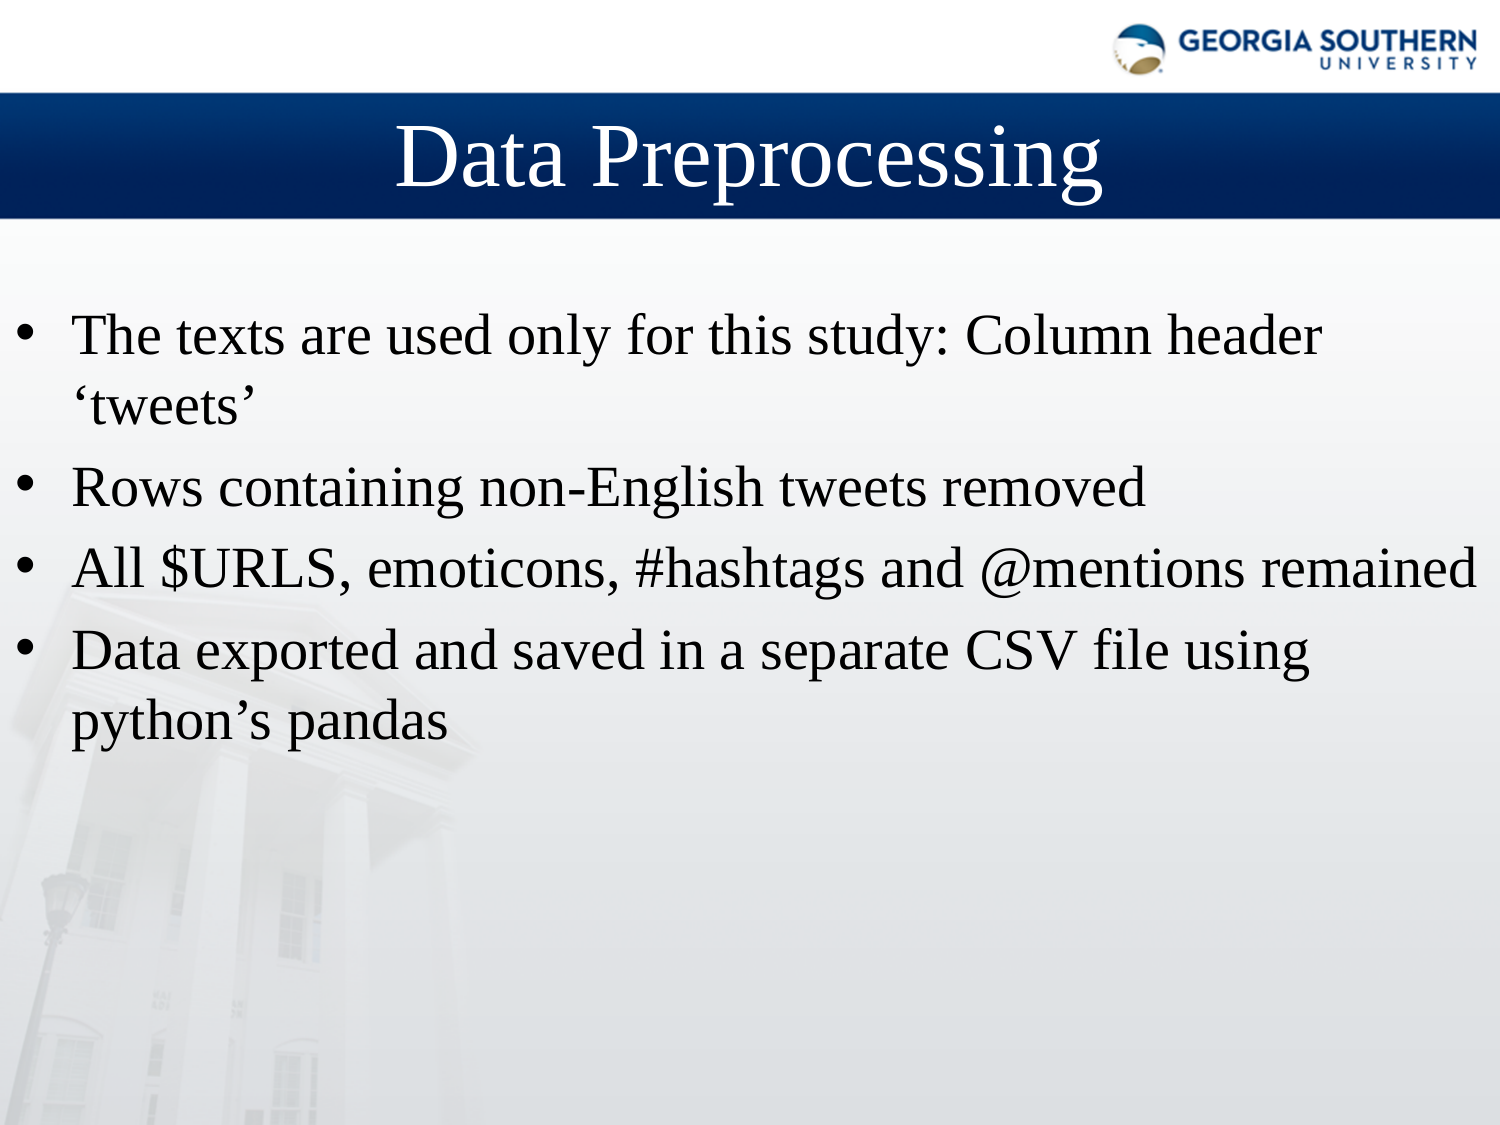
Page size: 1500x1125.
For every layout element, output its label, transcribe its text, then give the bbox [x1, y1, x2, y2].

title Data Preprocessing [75, 56, 1425, 217]
picture [0, 0, 1500, 217]
list The texts are used only for this study: Column header ‘tweets’ Rows containing non-English tweets removed All $URLS, emoticons, #hashtags and @mentions remained Data exported and saved in a separate CSV file using python’s pandas [0, 217, 1500, 1125]
